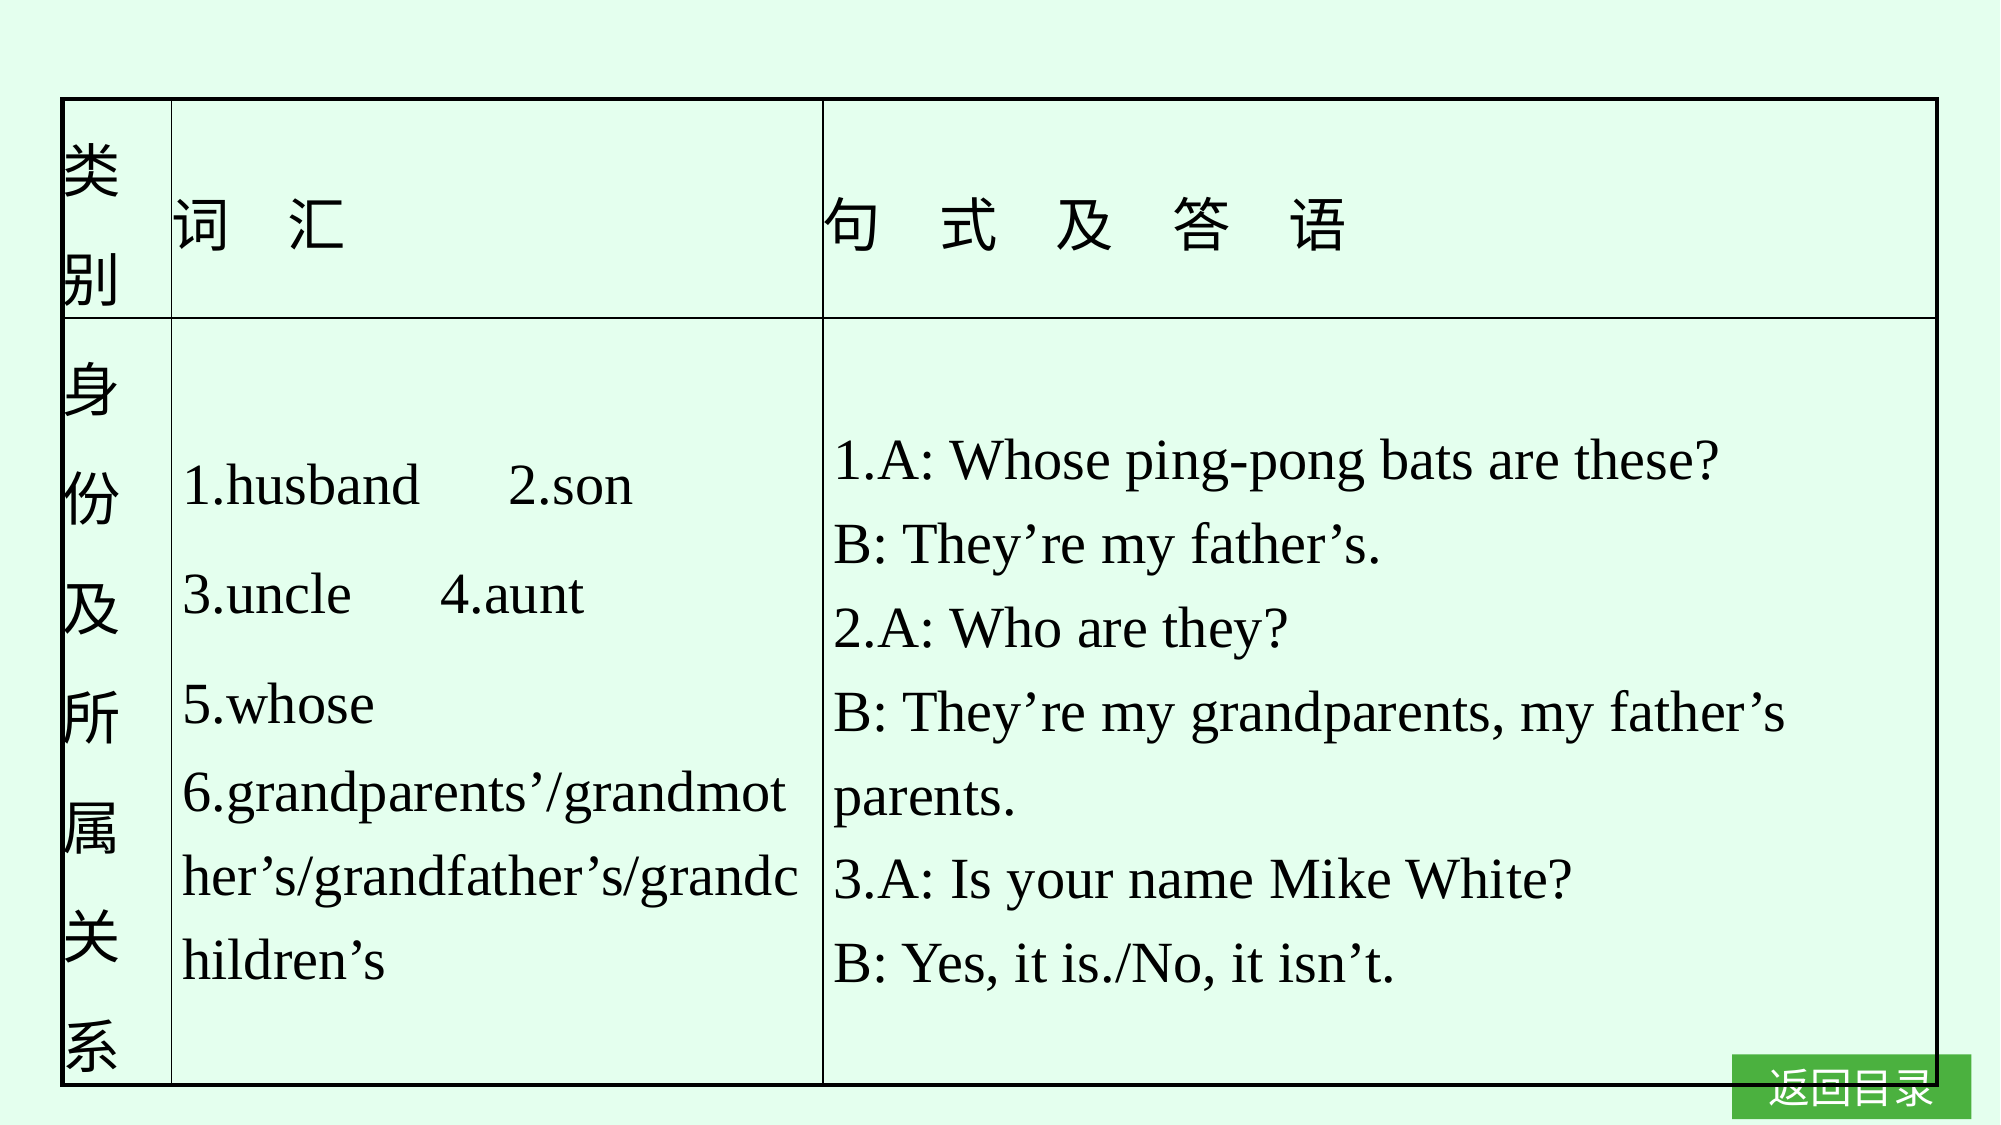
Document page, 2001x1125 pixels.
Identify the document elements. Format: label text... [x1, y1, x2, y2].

table_header 类别 [65, 101, 171, 317]
table_cell 1.husband 2.son 3.uncle 4.aunt 5.whose 6.grandparents’/grandmother’s/grandfather’s/grandchildren’s [172, 319, 822, 1083]
table_cell 身 份 及 所 属 关 系 [65, 319, 171, 1083]
table_header 句 式 及 答 语 [824, 101, 1935, 317]
table_header 词 汇 [172, 101, 822, 317]
table_cell 1.A: Whose ping-pong bats are these? B: They’re my father’s. 2.A: Who are they? B: They’re my grandparents, my father’s parents. 3.A: Is your name Mike White? B: Yes, it is./No, it isn’t. [824, 319, 1935, 1083]
